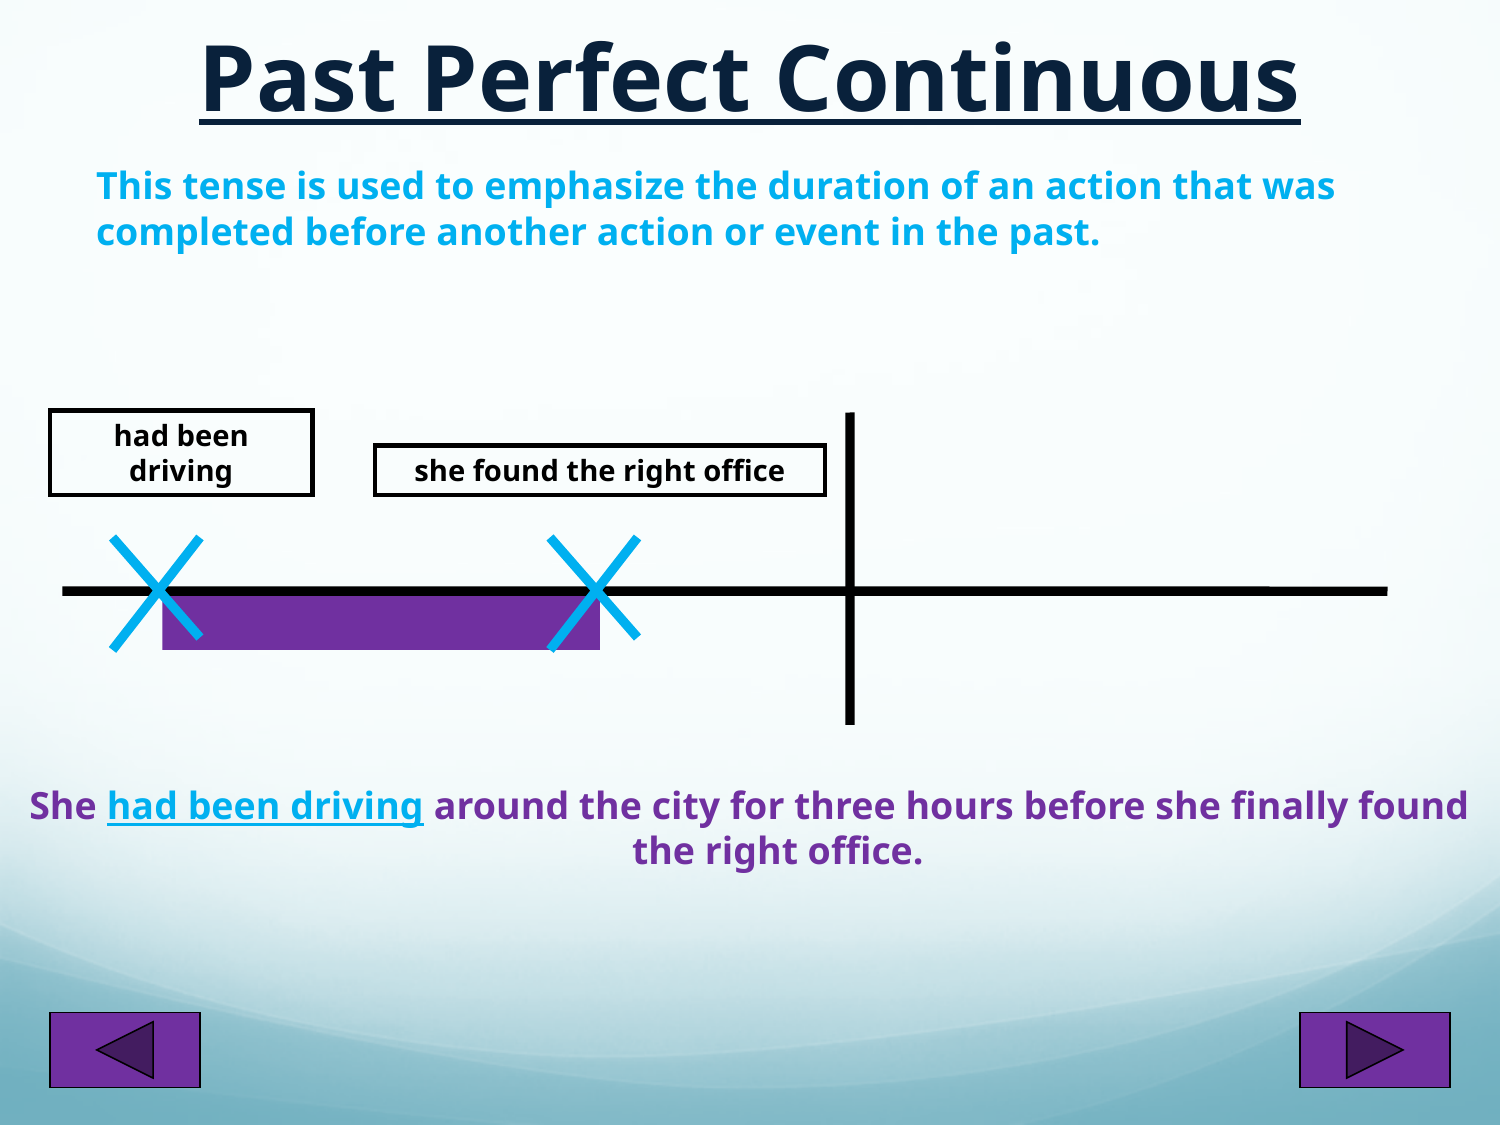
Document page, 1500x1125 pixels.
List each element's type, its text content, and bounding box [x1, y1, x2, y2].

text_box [111, 536, 201, 651]
text_box had been driving [50, 410, 60, 496]
text_box Past Perfect Continuous [12, 12, 1488, 138]
text_box She had been driving around the city for three hours before she finally found the right office. [0, 774, 1500, 925]
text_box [549, 536, 638, 651]
text_box This tense is used to emphasize the duration of an action that was completed before another action or event in the past. [24, 149, 1450, 413]
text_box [61, 411, 1388, 726]
text_box [49, 1012, 200, 1088]
text_box [1299, 1012, 1450, 1088]
